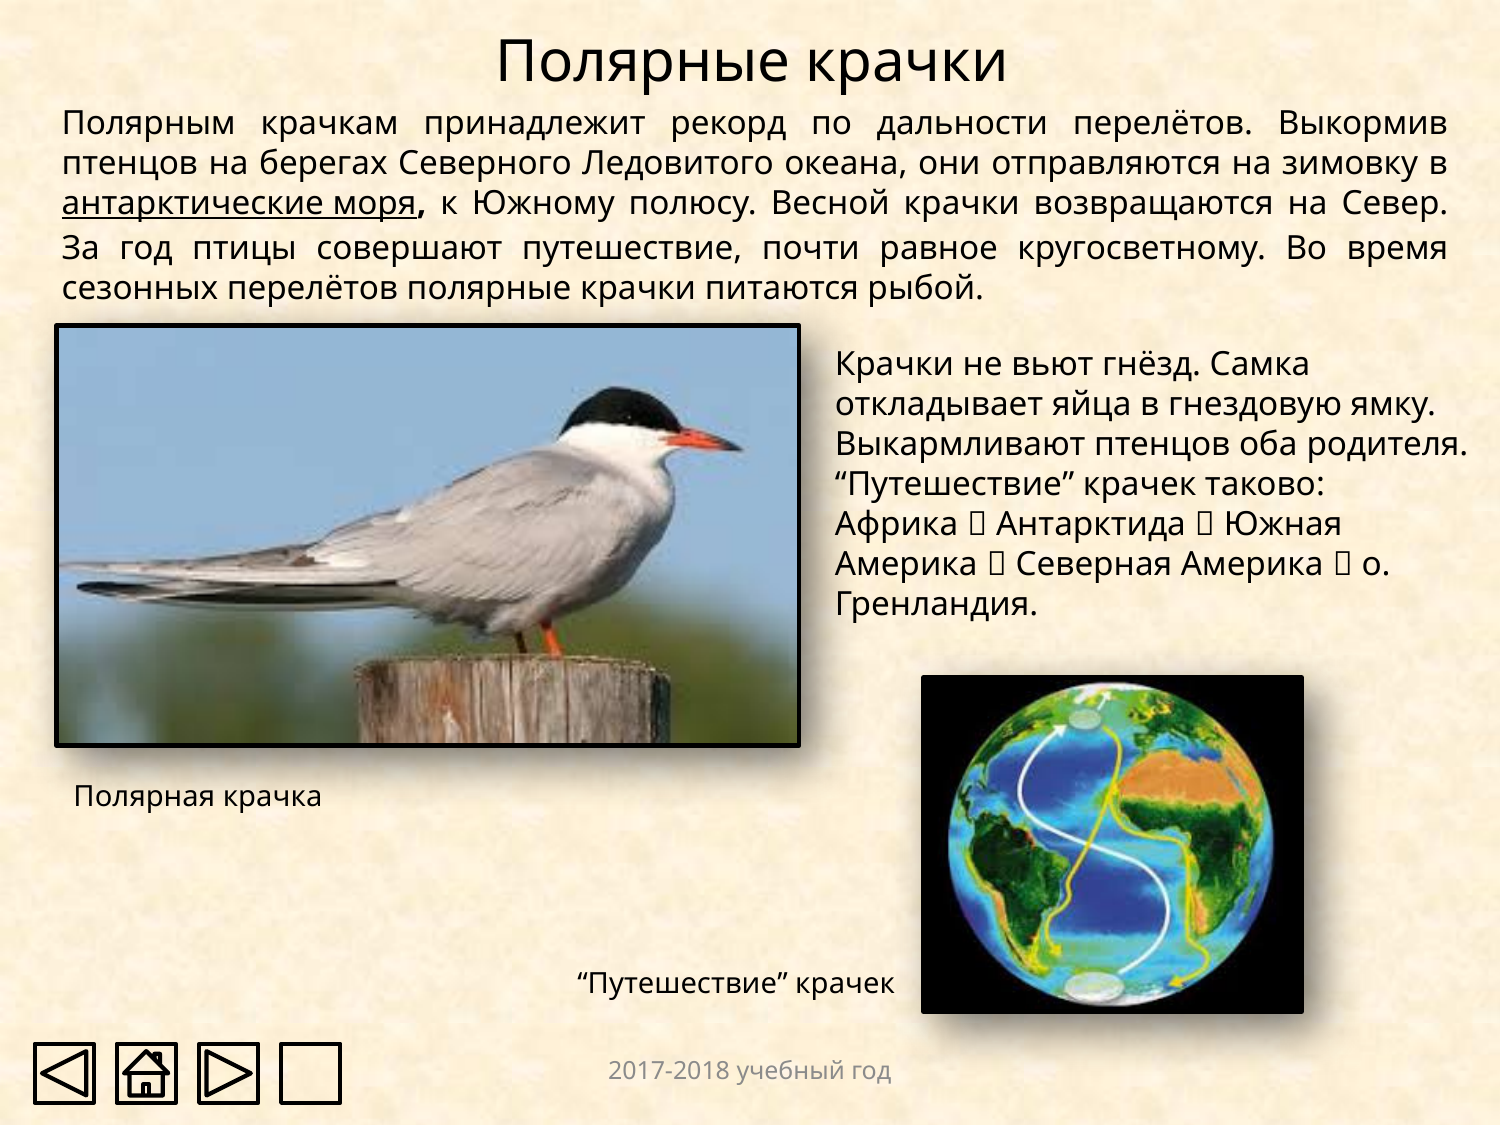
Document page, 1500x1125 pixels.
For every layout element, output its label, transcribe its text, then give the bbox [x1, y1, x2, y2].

title Полярные крачки [75, 9, 1430, 93]
text_box Крачки не вьют гнёзд. Самка откладывает яйца в гнездовую ямку. Выкармливают птенцов оба родителя. “Путешествие” крачек таково: Африка  Антарктида  Южная Америка  Северная Америка  о. Гренландия. [820, 334, 1489, 630]
text_box “Путешествие” крачек [562, 957, 920, 1007]
text_box Полярная крачка [58, 769, 504, 820]
footer 2017-2018 учебный год [550, 1041, 950, 1102]
picture [0, 0, 1500, 1125]
text_box Полярным крачкам принадлежит рекорд по дальности перелётов. Выкормив птенцов на берегах Северного Ледовитого океана, они отправляются на зимовку в антарктические моря, к Южному полюсу. Весной крачки возвращаются на Север. За год птицы совершают путешествие, почти равное кругосветному. Во время сезонных перелётов полярные крачки питаются рыбой. [46, 93, 1465, 314]
